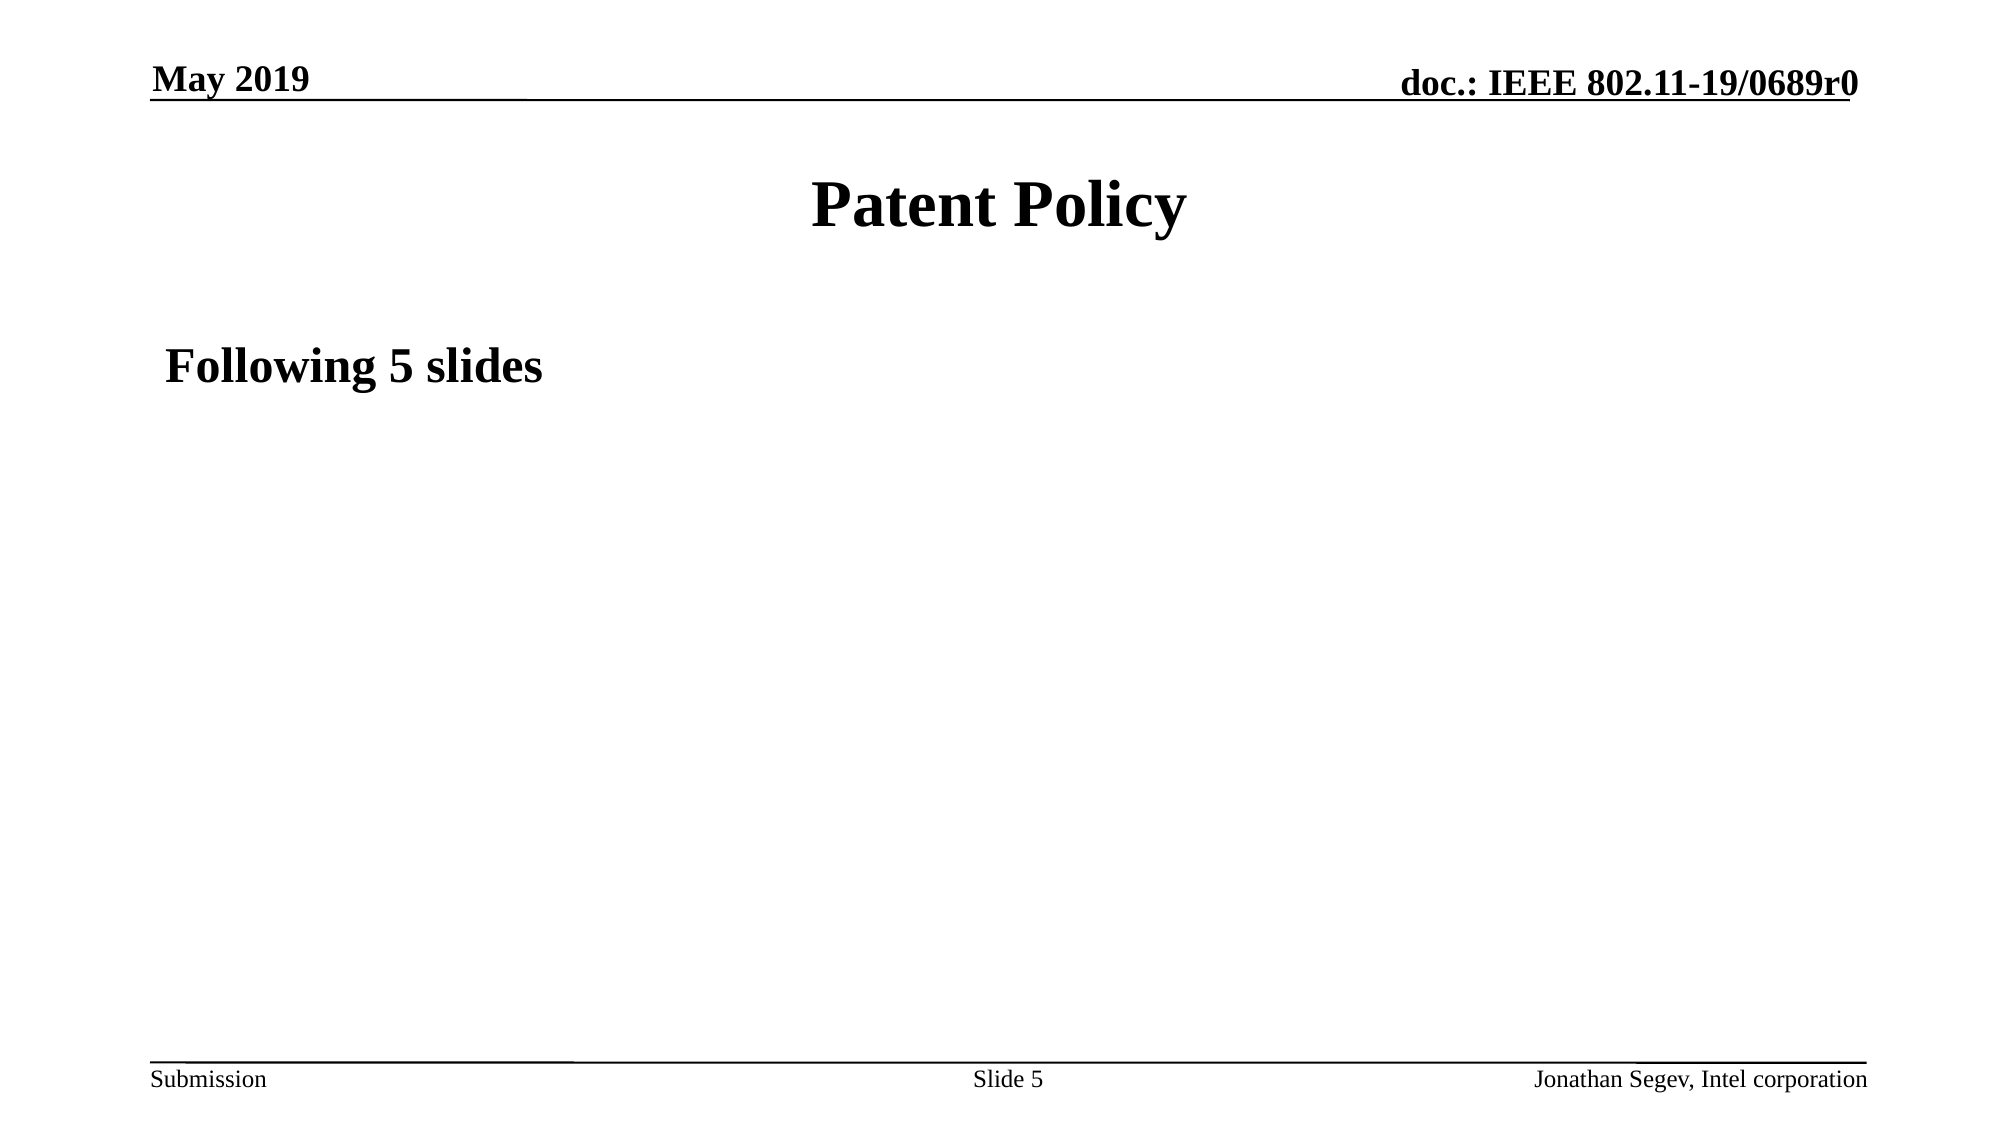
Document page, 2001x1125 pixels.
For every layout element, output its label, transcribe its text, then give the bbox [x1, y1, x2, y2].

footer Jonathan Segev, Intel corporation [1171, 1061, 1869, 1093]
title Patent Policy [149, 112, 1850, 288]
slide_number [152, 54, 563, 100]
list Following 5 slides [149, 324, 1850, 1000]
slide_number Slide 5 [950, 1061, 1067, 1123]
